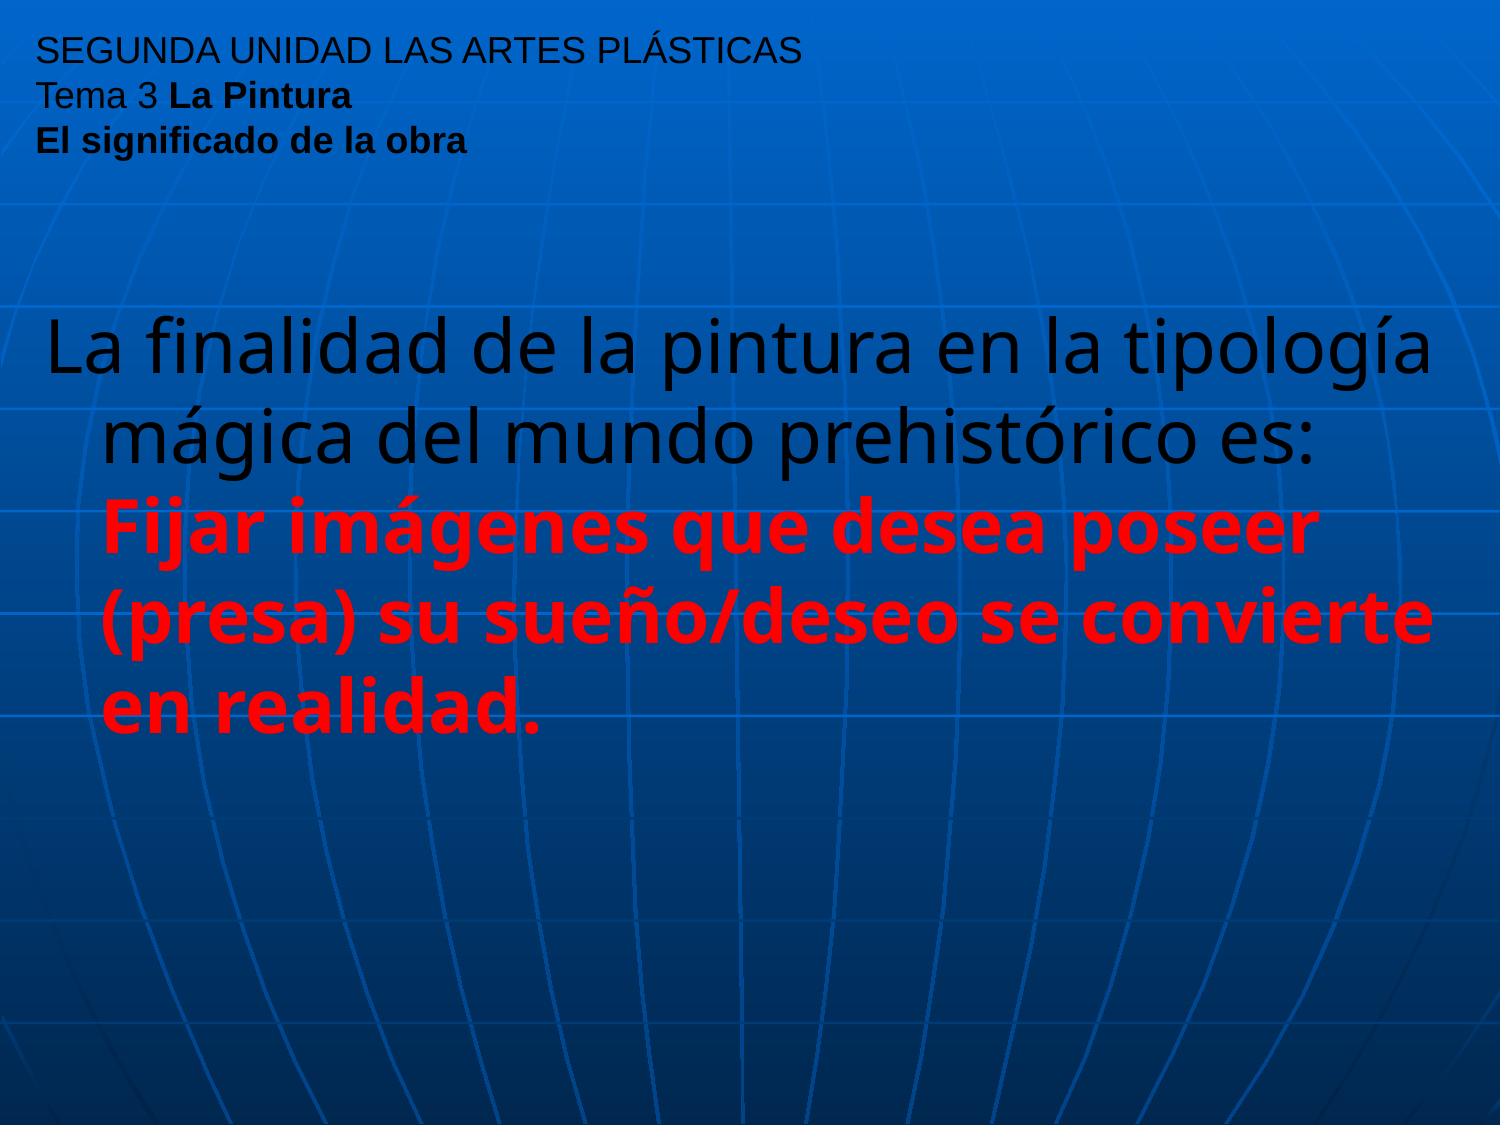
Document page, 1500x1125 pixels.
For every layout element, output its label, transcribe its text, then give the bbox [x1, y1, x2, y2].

title SEGUNDA UNIDAD LAS ARTES PLÁSTICAS Tema 3 La Pintura El significado de la obra [0, 0, 840, 188]
list La finalidad de la pintura en la tipología mágica del mundo prehistórico es: Fijar imágenes que desea poseer (presa) su sueño/deseo se convierte en realidad. [29, 290, 1500, 953]
